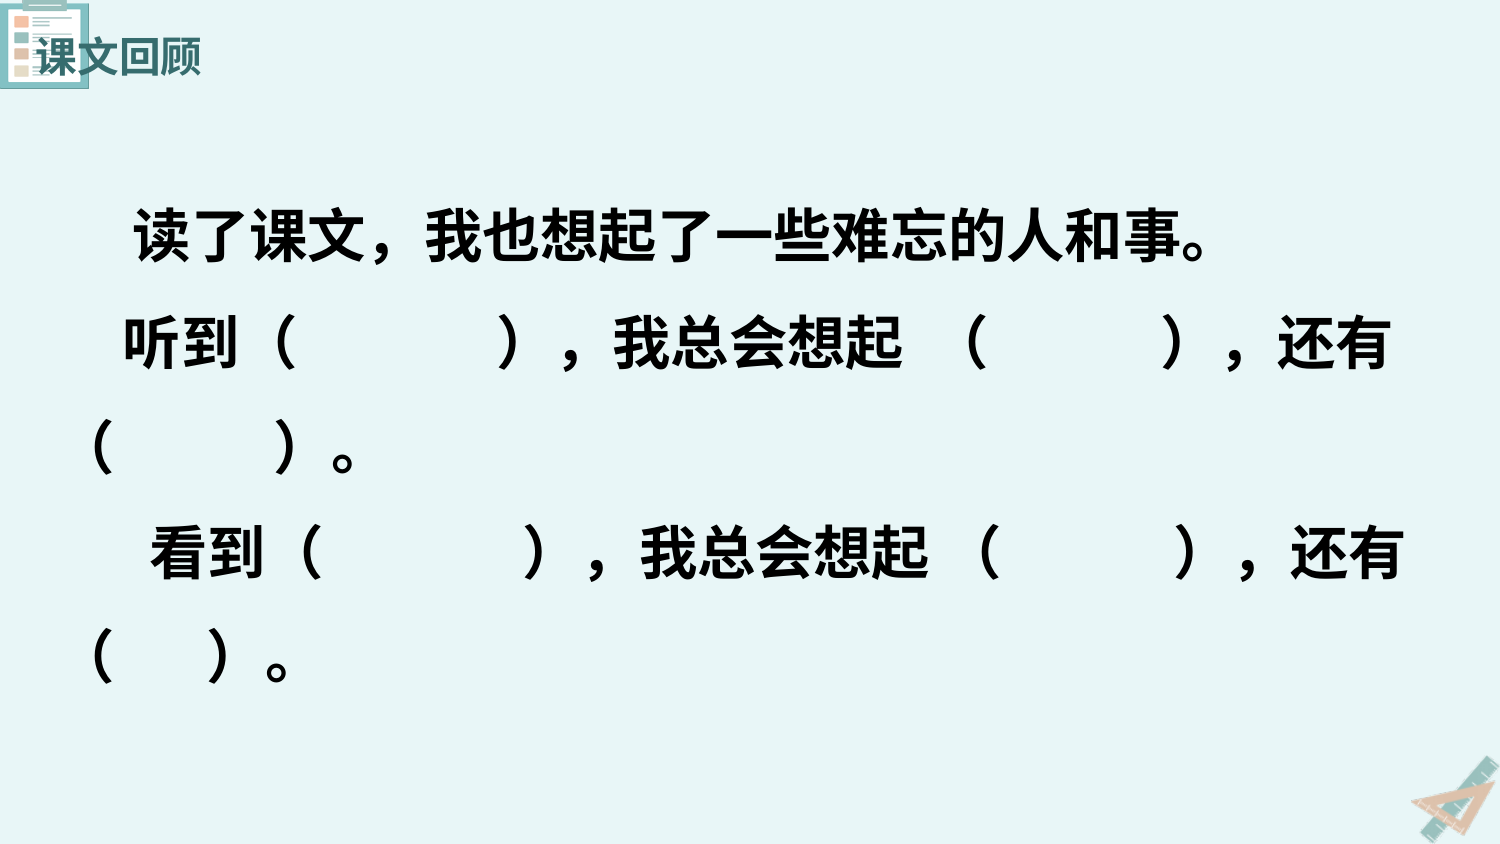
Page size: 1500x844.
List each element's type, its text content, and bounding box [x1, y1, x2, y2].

text_box 课文回顾 [89, 25, 261, 87]
picture [1411, 755, 1500, 844]
picture [0, 0, 89, 89]
text_box 读了课文，我也想起了一些难忘的人和事。 听到（ ），我总会想起 （ ），还有（ ）。 看到（ ），我总会想起 （ ），还有（ ）。 [41, 143, 1459, 698]
